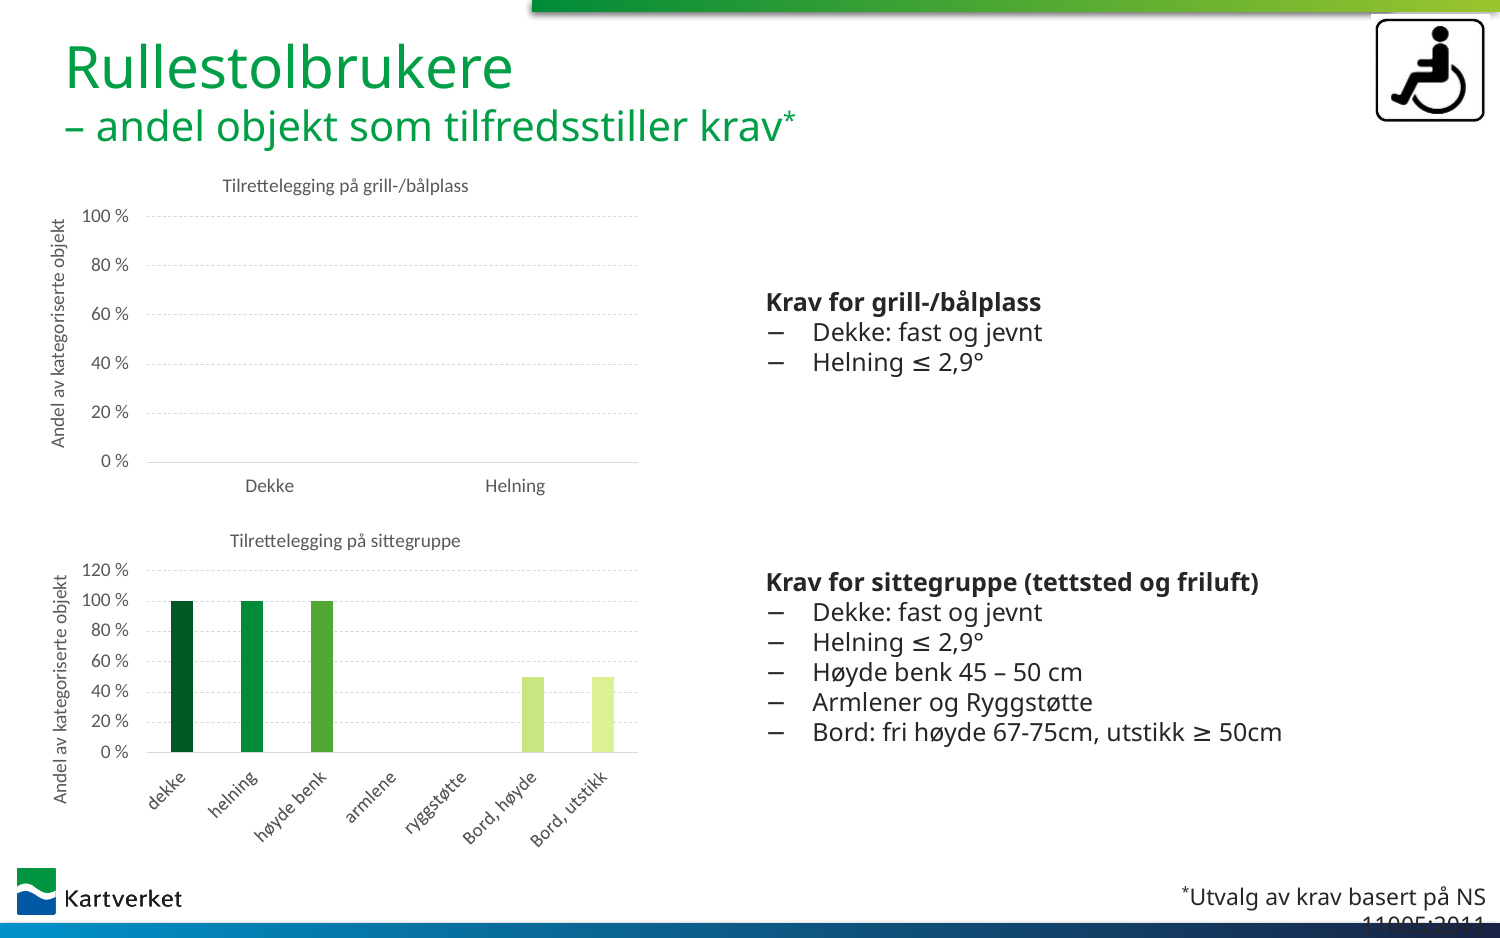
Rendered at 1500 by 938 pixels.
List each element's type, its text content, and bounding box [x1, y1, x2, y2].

text_box Krav for grill-/bålplass Dekke: fast og jevnt Helning ≤ 2,9° [750, 279, 1452, 384]
picture [41, 520, 650, 859]
text_box Rullestolbrukere – andel objekt som tilfredsstiller krav* [49, 14, 1431, 158]
picture [1371, 13, 1491, 127]
text_box Krav for sittegruppe (tettsted og friluft) Dekke: fast og jevnt Helning ≤ 2,9° Høyde benk 45 – 50 cm Armlener og Ryggstøtte Bord: fri høyde 67-75cm, utstikk ≥ 50cm [750, 559, 1500, 754]
picture [41, 166, 650, 505]
text_box *Utvalg av krav basert på NS 11005:2011 [1068, 873, 1500, 938]
